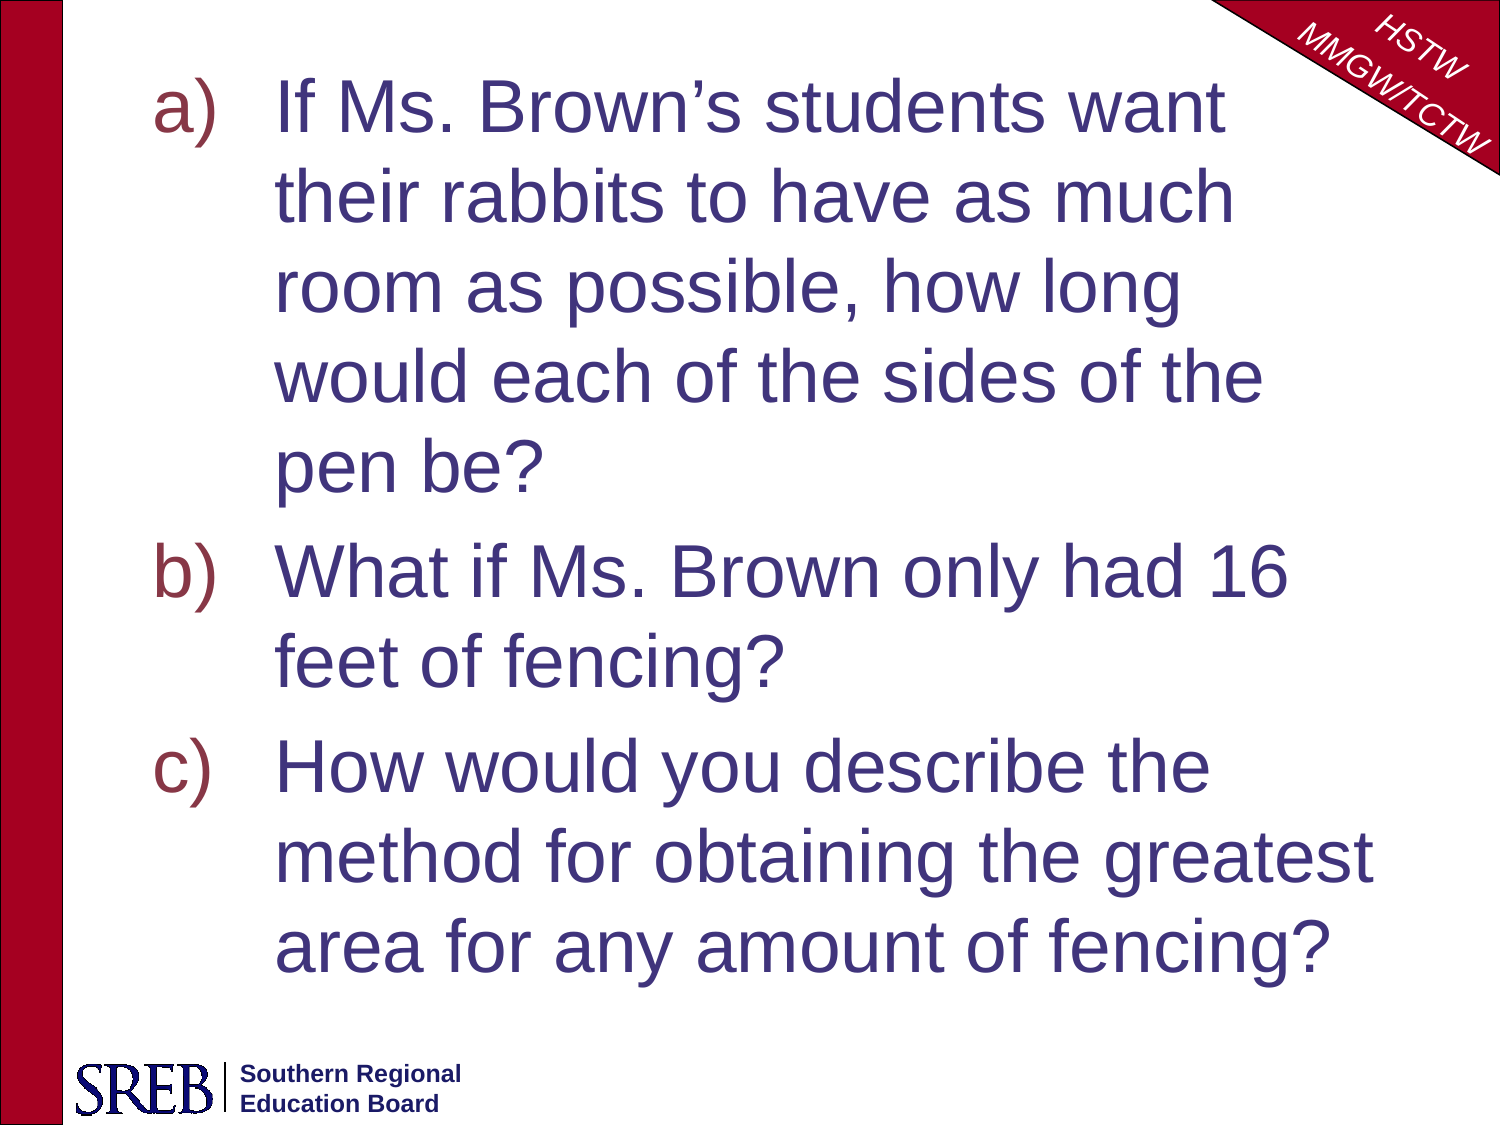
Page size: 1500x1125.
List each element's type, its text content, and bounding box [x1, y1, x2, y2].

list If Ms. Brown’s students want their rabbits to have as much room as possible, how long would each of the sides of the pen be? What if Ms. Brown only had 16 feet of fencing? How would you describe the method for obtaining the greatest area for any amount of fencing? [137, 49, 1401, 1001]
